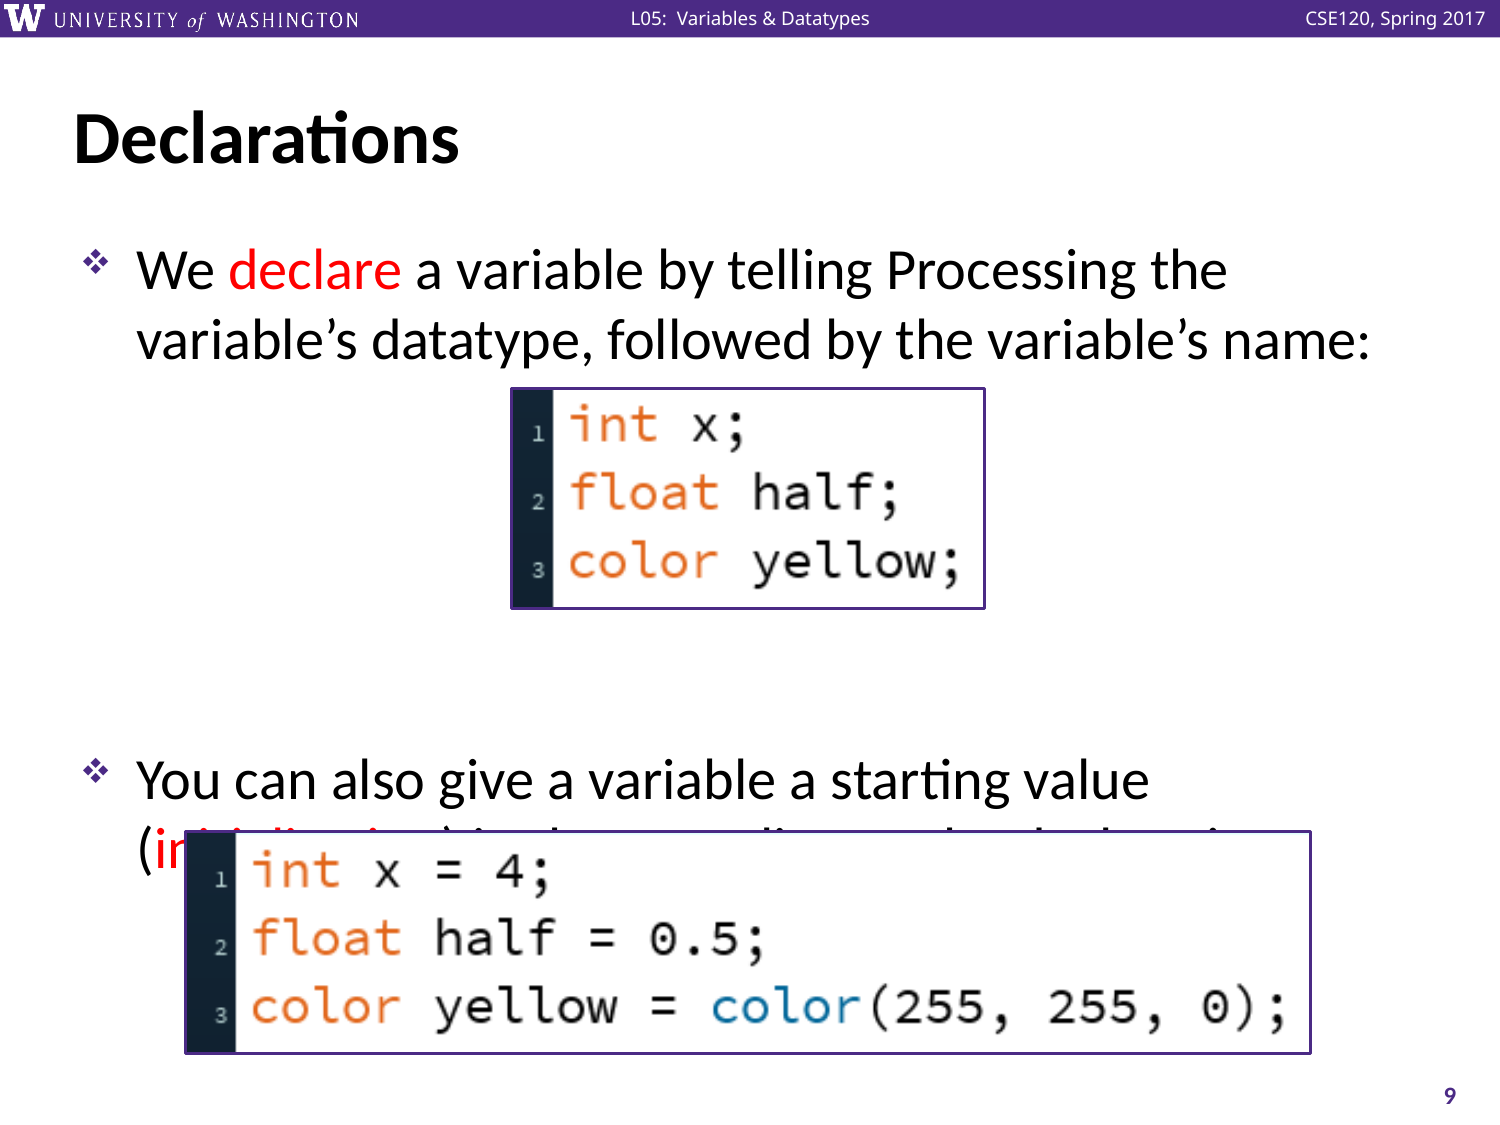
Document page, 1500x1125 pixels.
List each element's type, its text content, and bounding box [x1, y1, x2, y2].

list We declare a variable by telling Processing the variable’s datatype, followed by the variable’s name: You can also give a variable a starting value (initialization) in the same line as the declaration: [64, 223, 1438, 1040]
picture [4, 4, 358, 32]
title Declarations [58, 71, 1438, 197]
picture [186, 832, 1310, 1053]
picture [512, 389, 984, 607]
slide_number 9 [1400, 1065, 1500, 1125]
